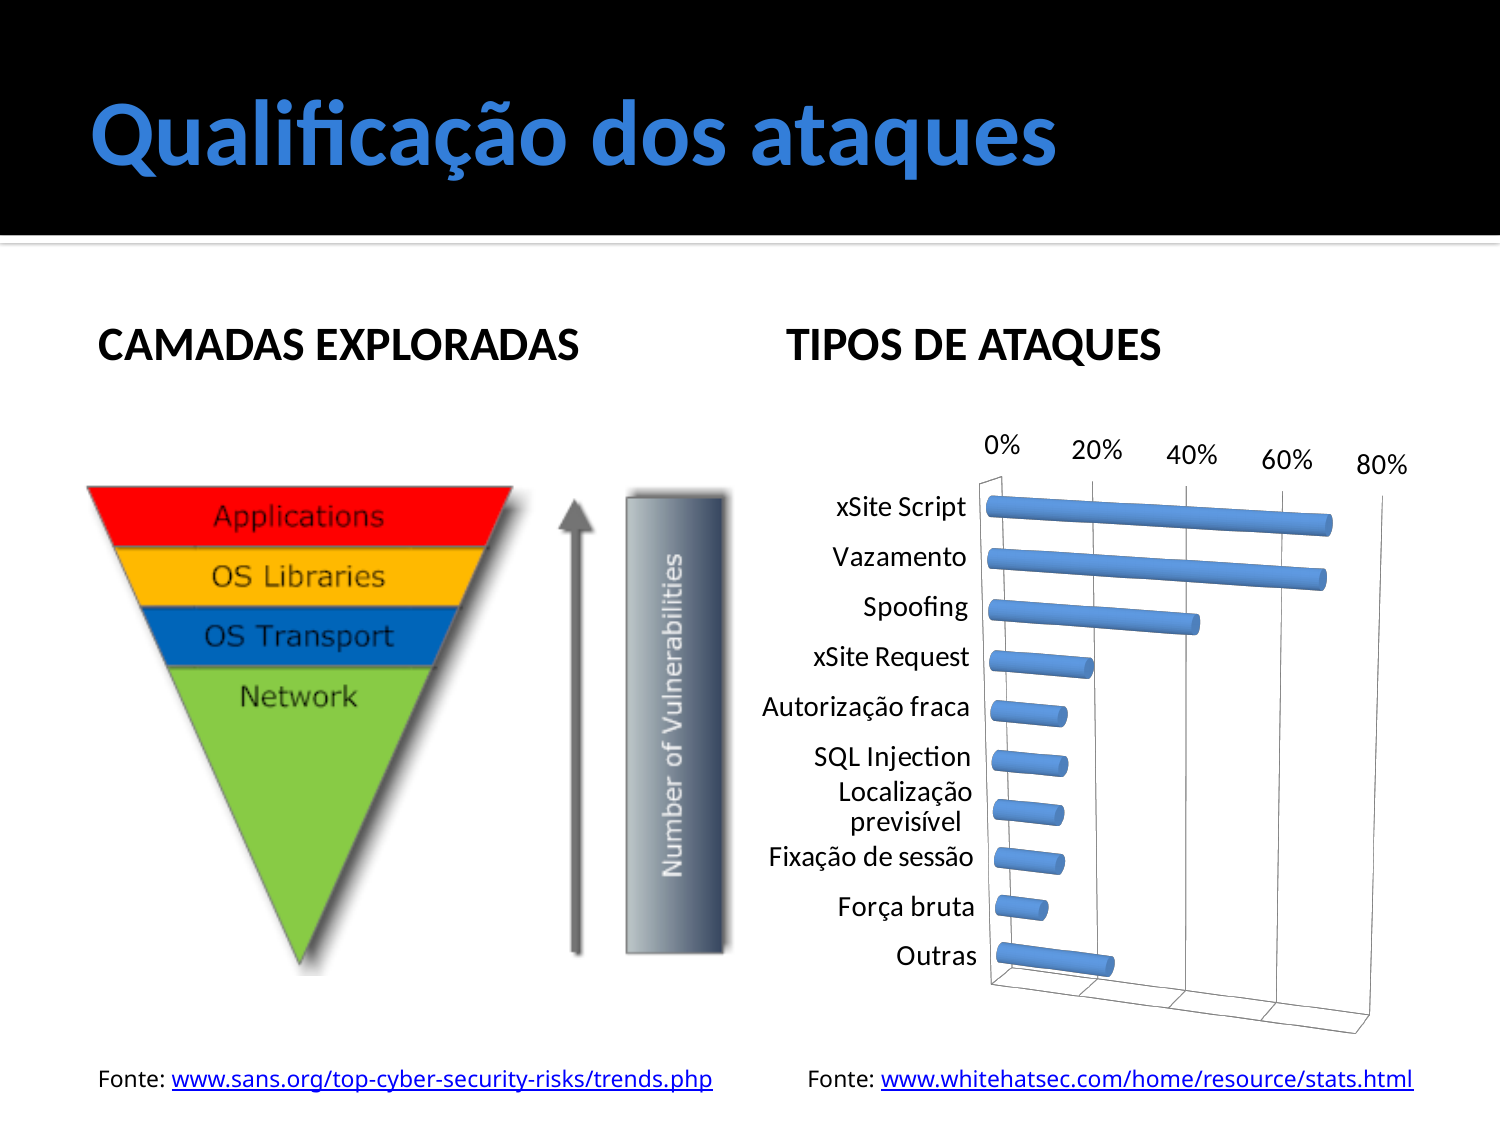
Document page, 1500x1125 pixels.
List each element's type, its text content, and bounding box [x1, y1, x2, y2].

title Qualificação dos ataques [75, 24, 1425, 231]
chart [761, 401, 1425, 1050]
list Camadas exploradas [75, 278, 738, 396]
text_box Fonte: www.sans.org/top-cyber-security-risks/trends.php [83, 1056, 728, 1103]
text_box Fonte: www.whitehatsec.com/home/resource/stats.html [792, 1056, 1429, 1103]
list Tipos de ataques [761, 278, 1425, 396]
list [78, 479, 740, 976]
